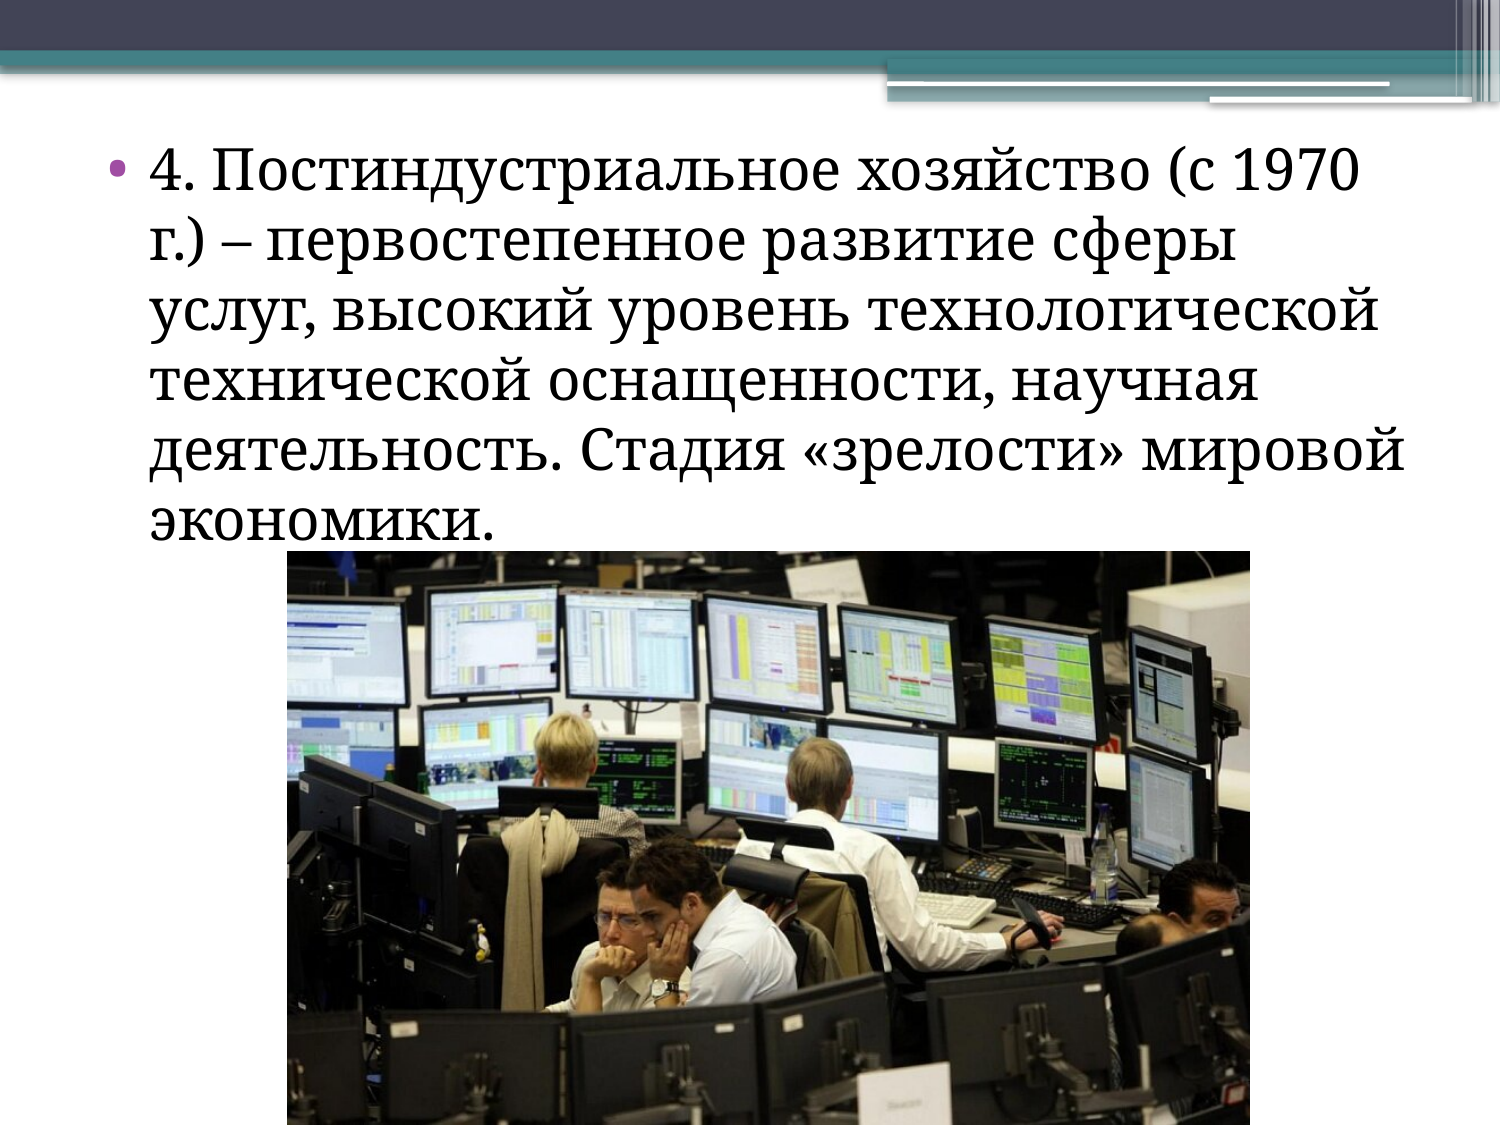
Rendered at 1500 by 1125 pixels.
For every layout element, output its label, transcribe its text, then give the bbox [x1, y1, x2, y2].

list 4. Постиндустриальное хозяйство (с 1970 г.) – первостепенное развитие сферы услуг, высокий уровень технологической технической оснащенности, научная деятельность. Стадия «зрелости» мировой экономики. [75, 125, 1425, 835]
picture [287, 551, 1251, 1125]
